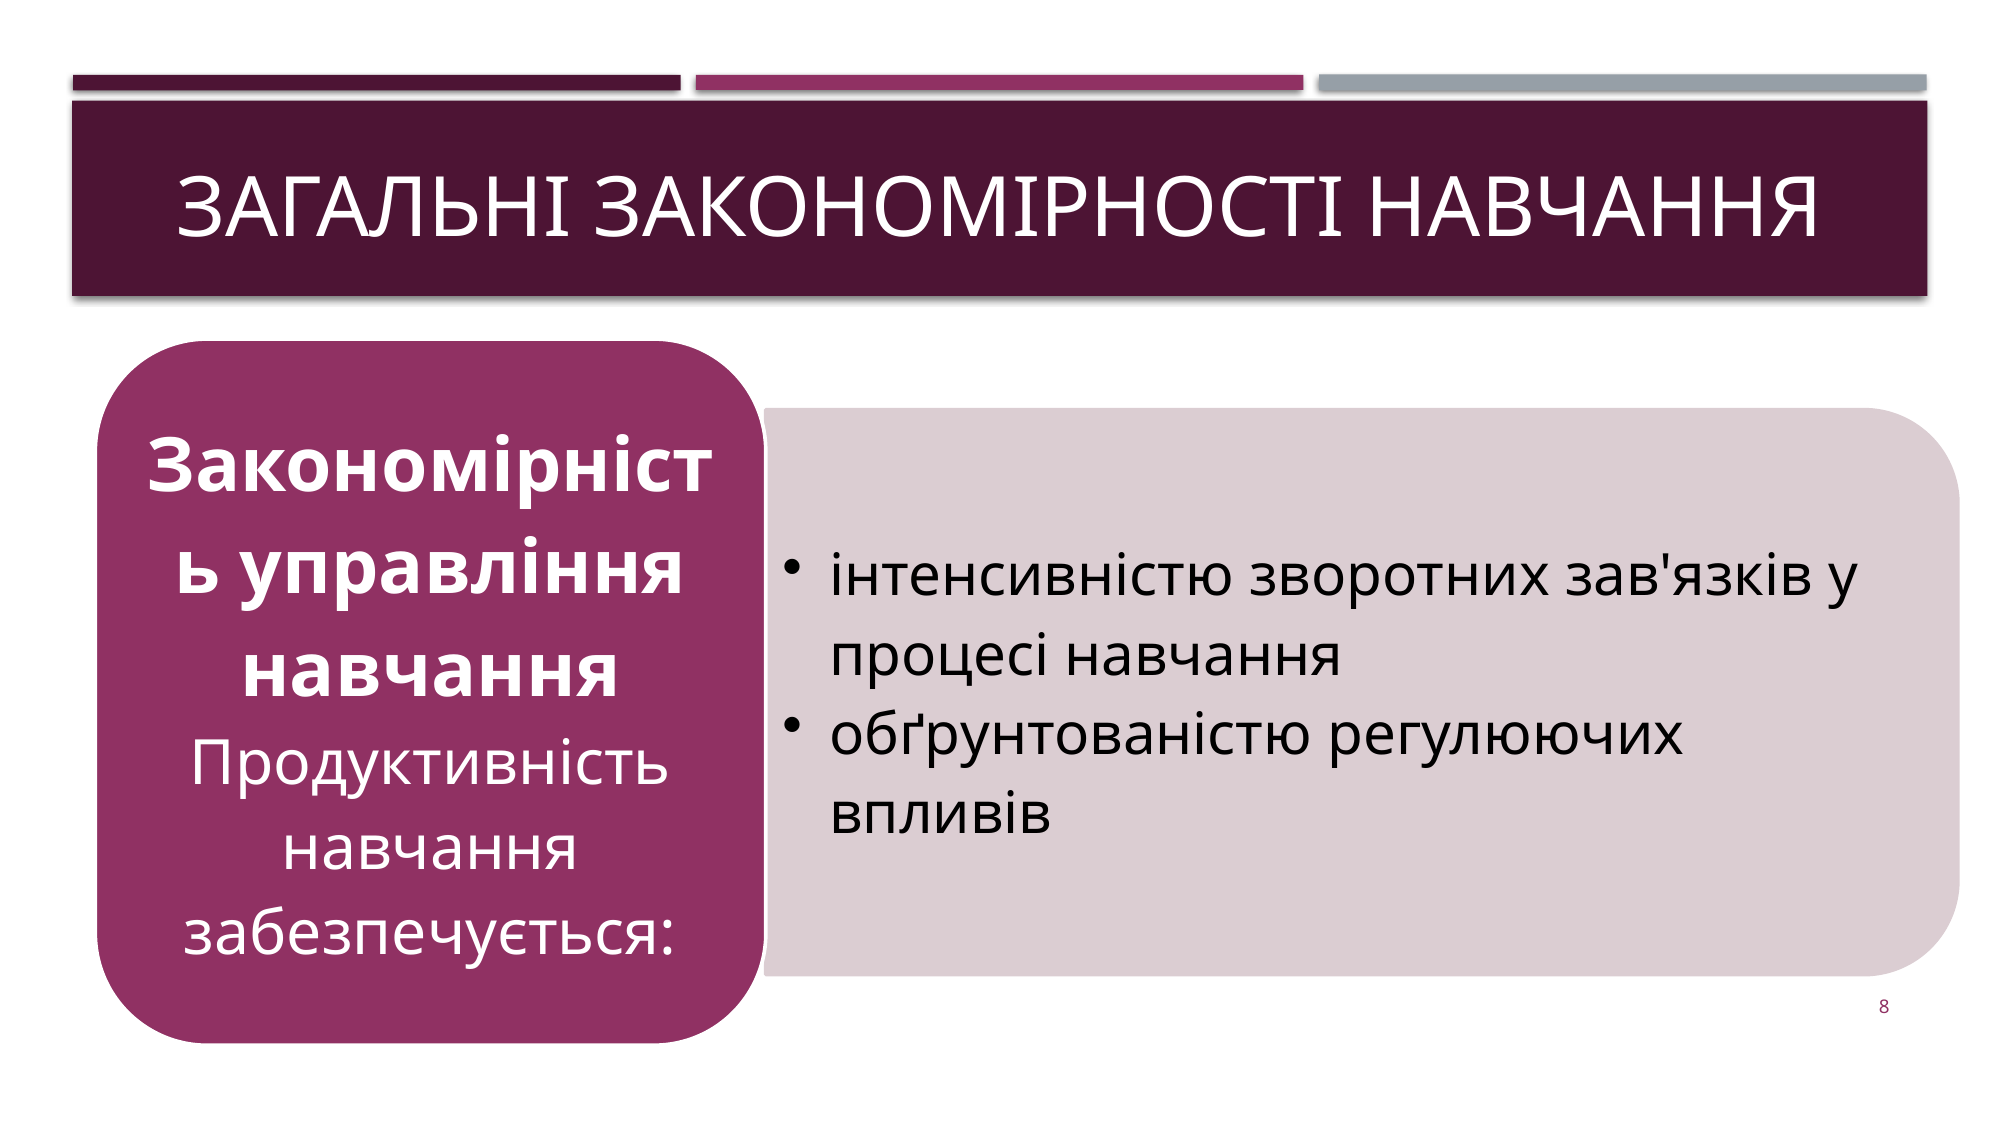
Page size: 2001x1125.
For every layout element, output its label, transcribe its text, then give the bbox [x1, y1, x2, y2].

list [94, 338, 1959, 1046]
title Загальні закономірності навчання [95, 94, 1905, 262]
